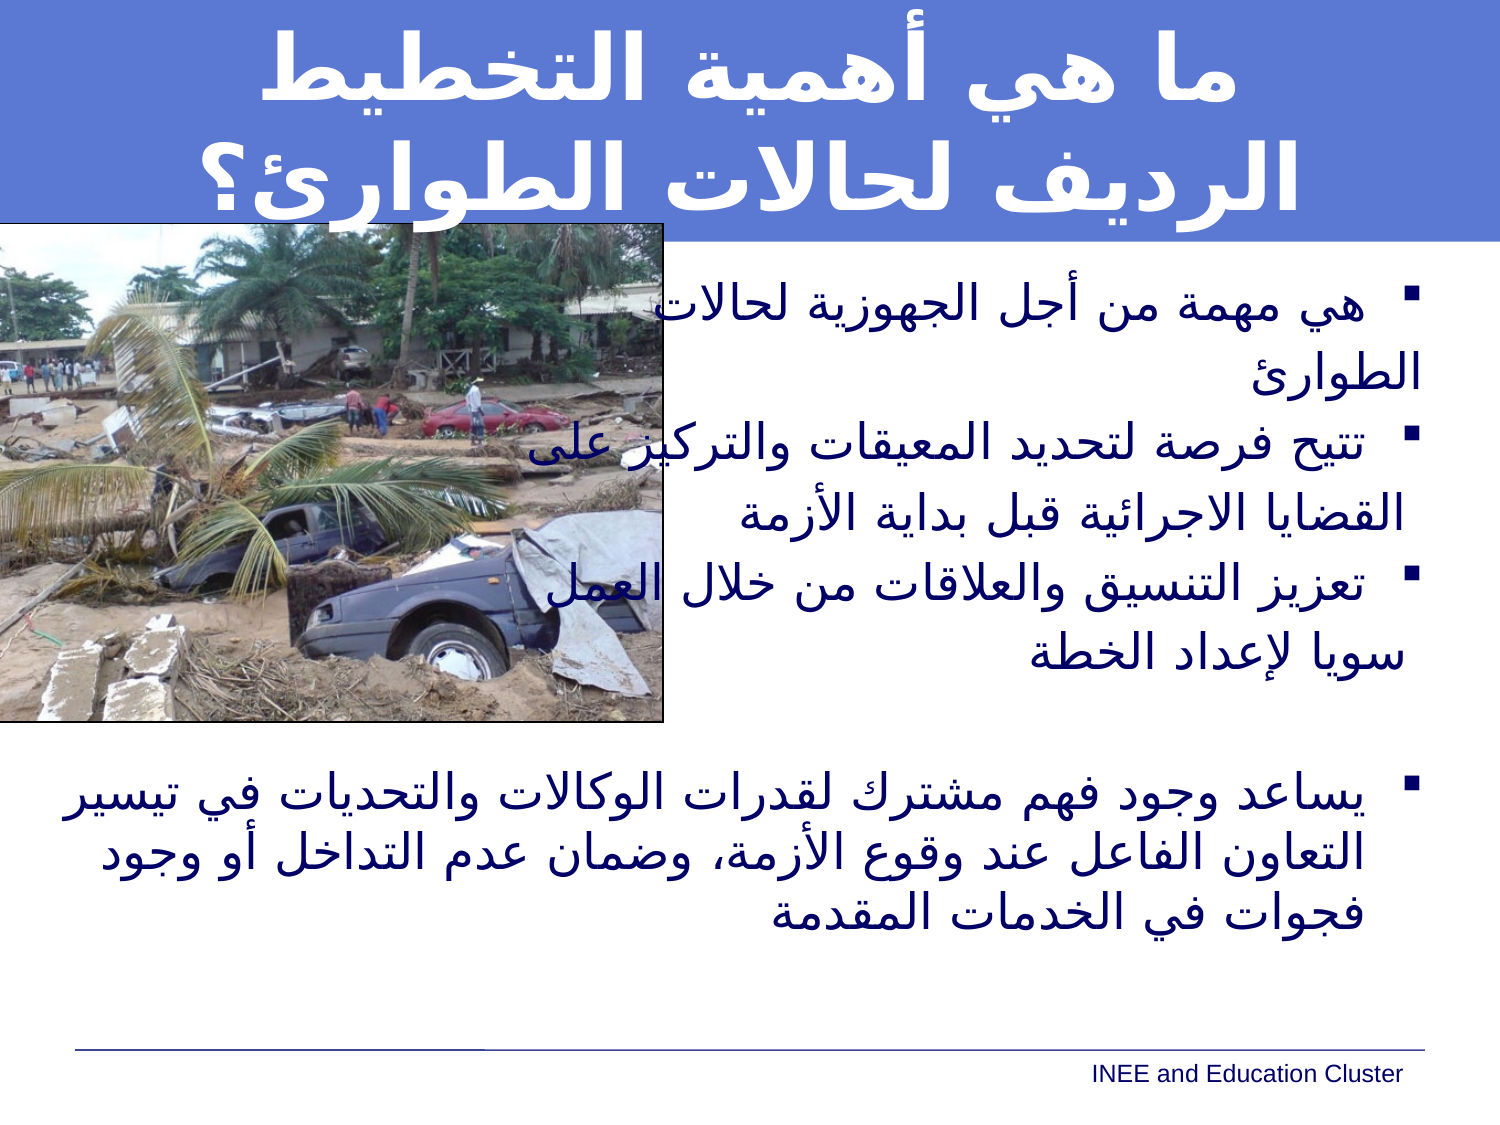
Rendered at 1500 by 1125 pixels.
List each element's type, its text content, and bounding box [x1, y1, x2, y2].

title ما هي أهمية التخطيط الرديف لحالات الطوارئ؟ [74, 24, 1426, 213]
picture [0, 223, 663, 722]
list هي مهمة من أجل الجهوزية لحالات الطوارئ تتيح فرصة لتحديد المعيقات والتركيز على القضايا الاجرائية قبل بداية الأزمة تعزيز التنسيق والعلاقات من خلال العمل سويا لإعداد الخطة يساعد وجود فهم مشترك لقدرات الوكالات والتحديات في تيسير التعاون الفاعل عند وقوع الأزمة، وضمان عدم التداخل أو وجود فجوات في الخدمات المقدمة [33, 262, 1439, 1037]
footer INEE and Education Cluster [75, 1049, 1427, 1103]
